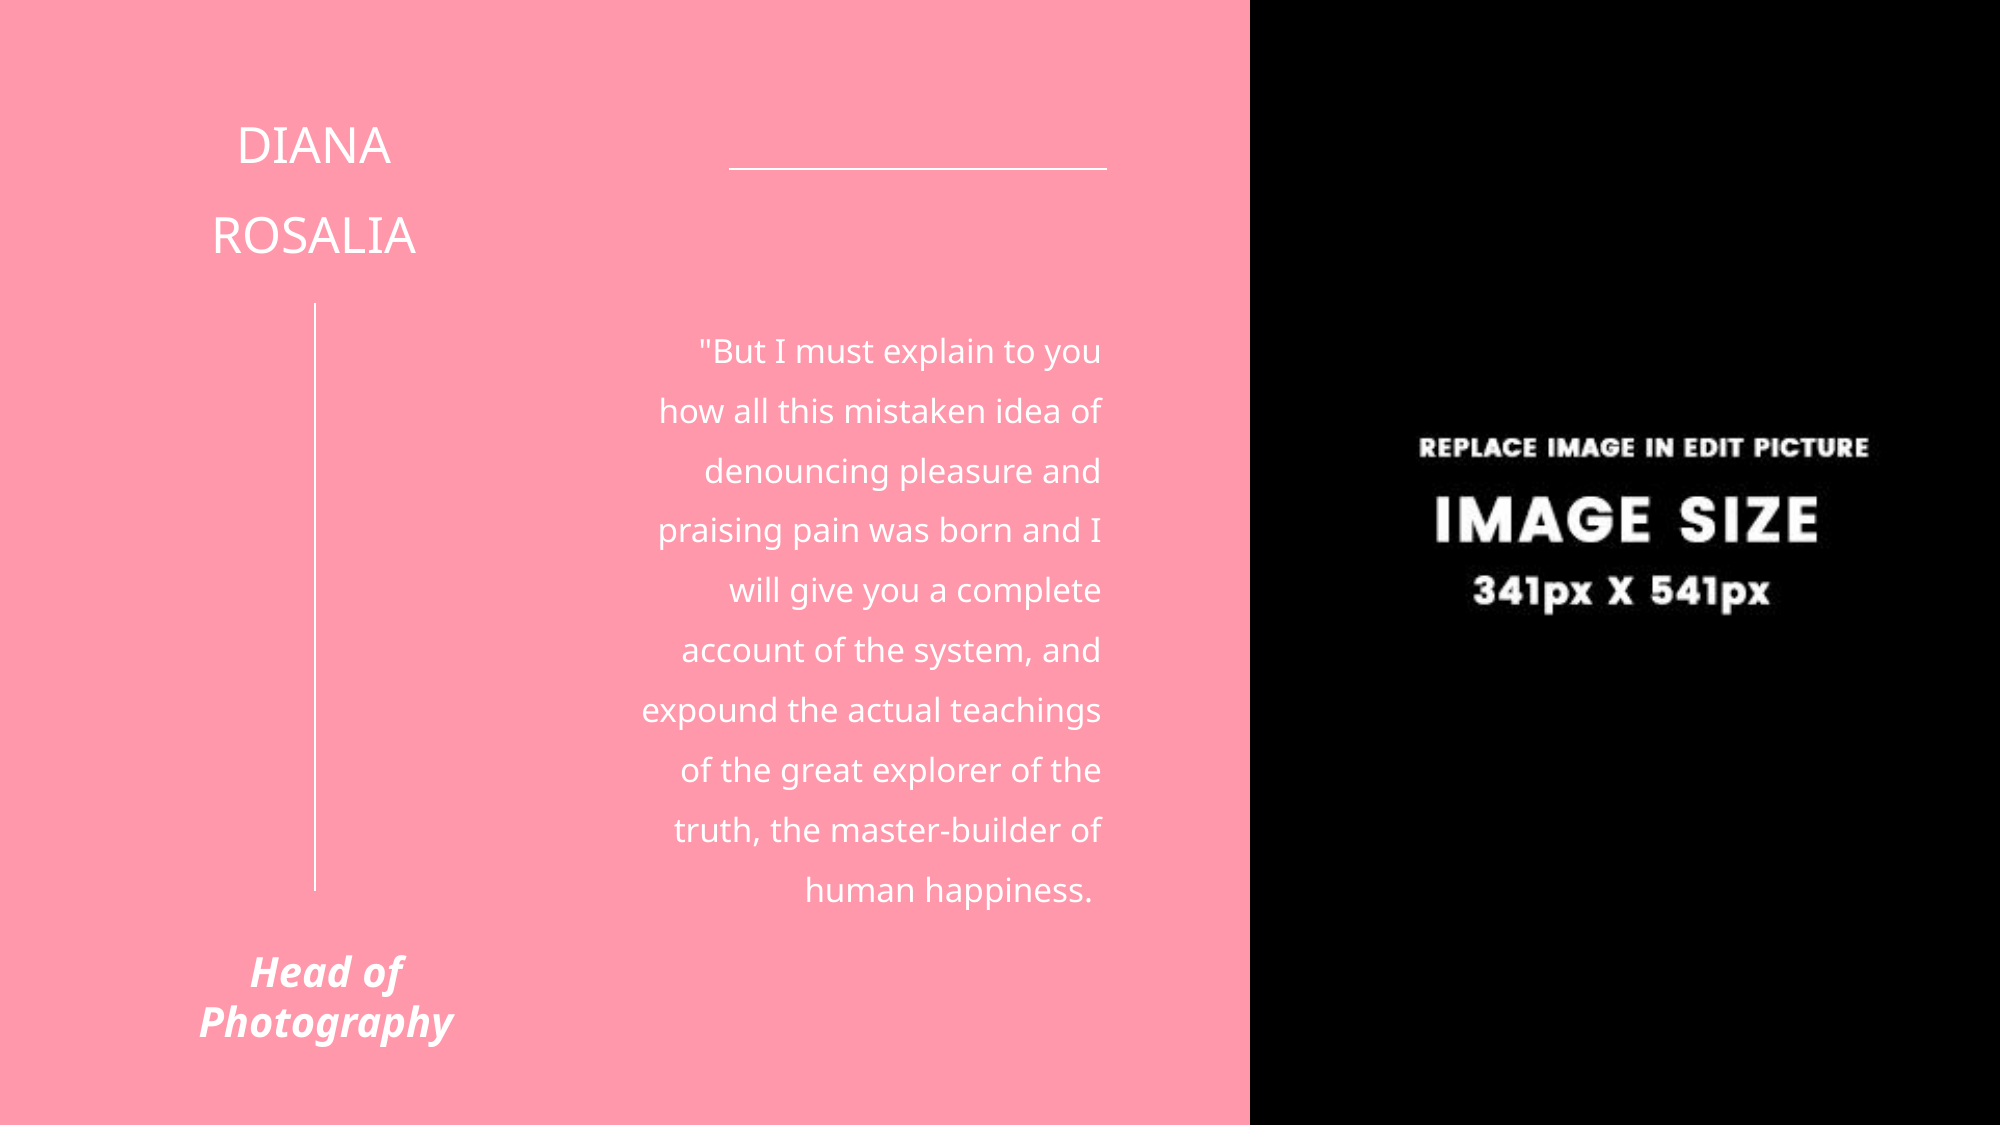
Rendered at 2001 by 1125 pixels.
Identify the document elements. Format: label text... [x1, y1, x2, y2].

text_box Head of Photography [111, 938, 541, 1004]
picture [1249, 0, 2000, 1125]
text_box "But I must explain to you how all this mistaken idea of denouncing pleasure and praising pain was born and I will give you a complete account of the system, and expound the actual teachings of the great explorer of the truth, the master-builder of human happiness. [611, 302, 1118, 1038]
text_box DIANA ROSALIA [140, 75, 487, 273]
